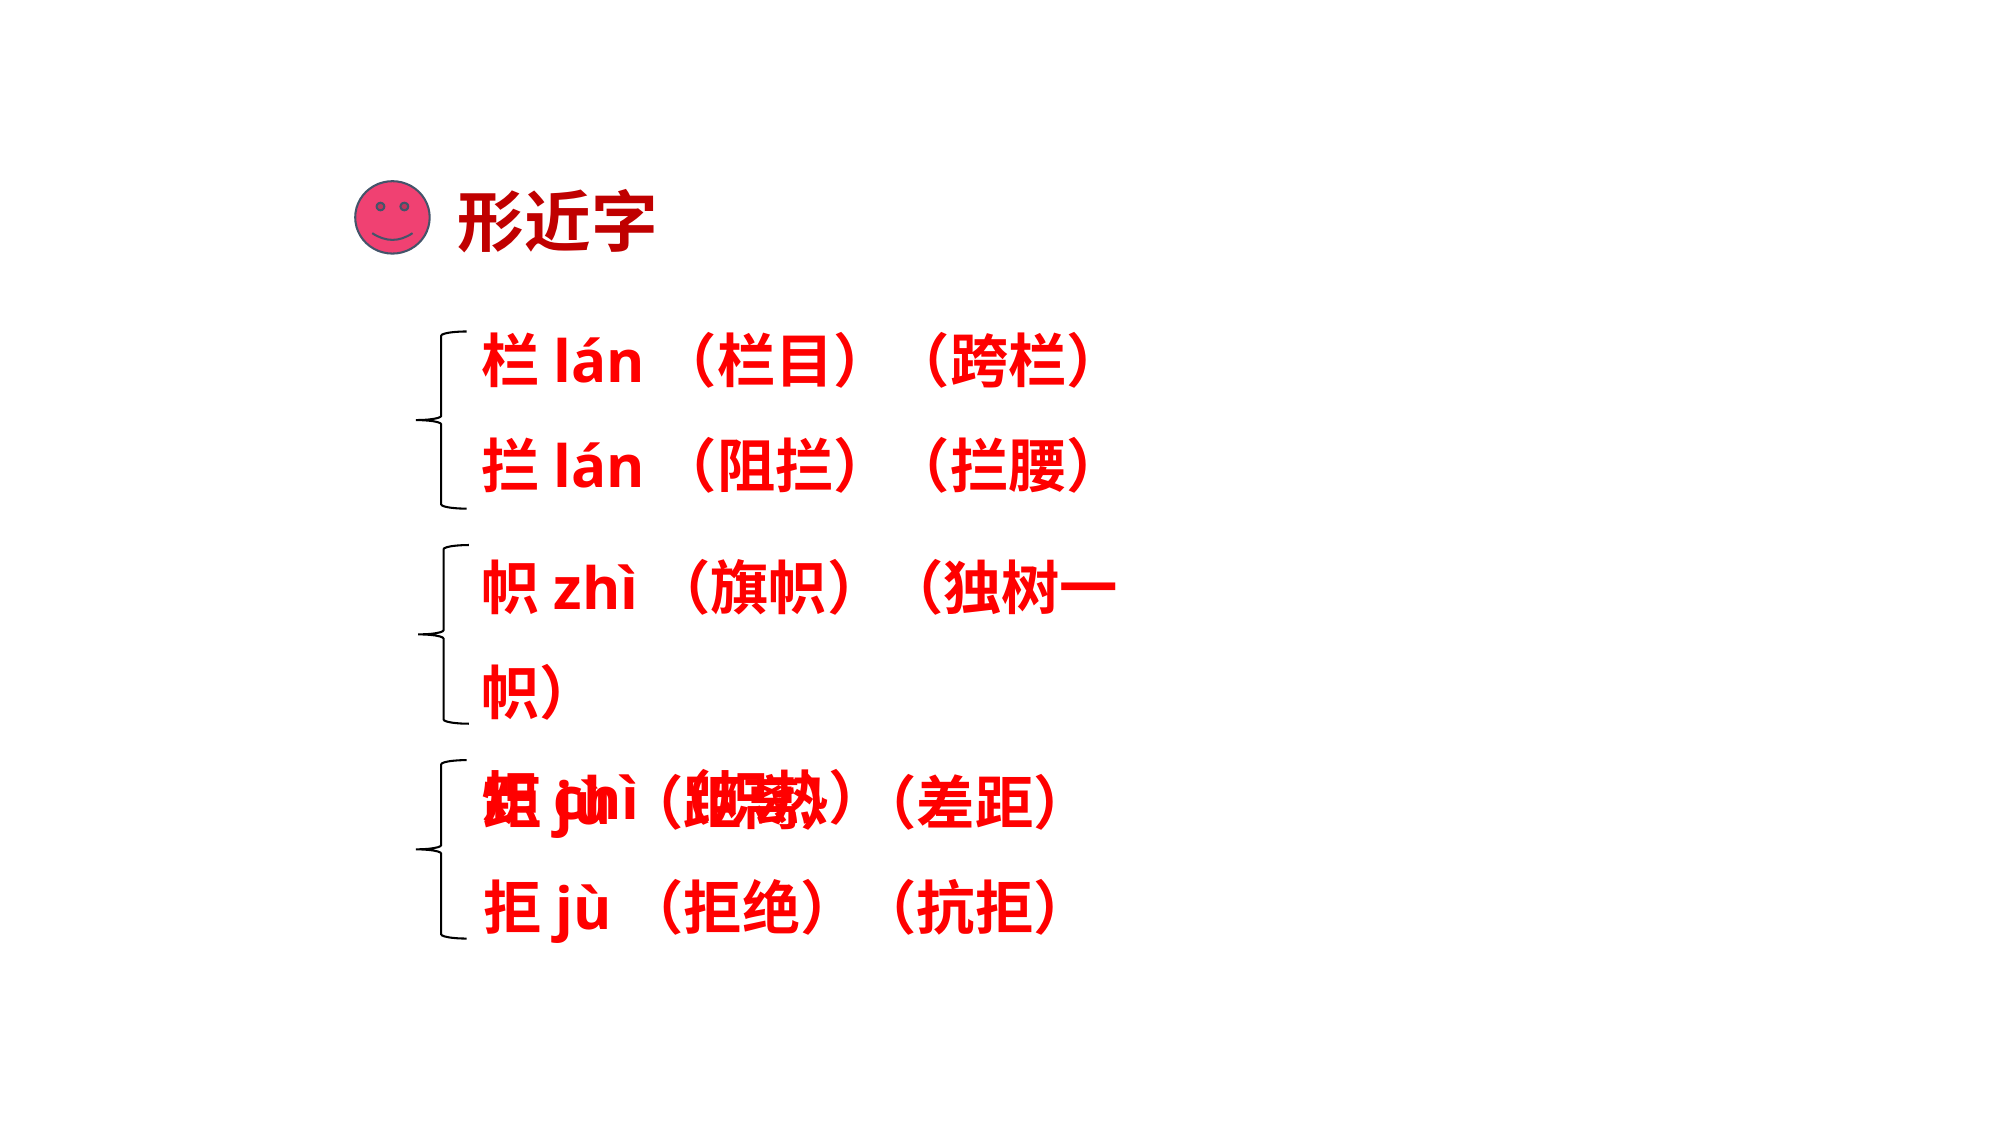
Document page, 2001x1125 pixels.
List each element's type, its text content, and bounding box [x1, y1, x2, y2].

text_box [415, 330, 467, 508]
text_box [354, 180, 431, 255]
text_box 栏lán（栏目）（跨栏） 拦lán（阻拦）（拦腰） [466, 281, 1183, 507]
list 形近字 [335, 181, 1630, 276]
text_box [415, 723, 1186, 951]
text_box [418, 508, 1184, 723]
